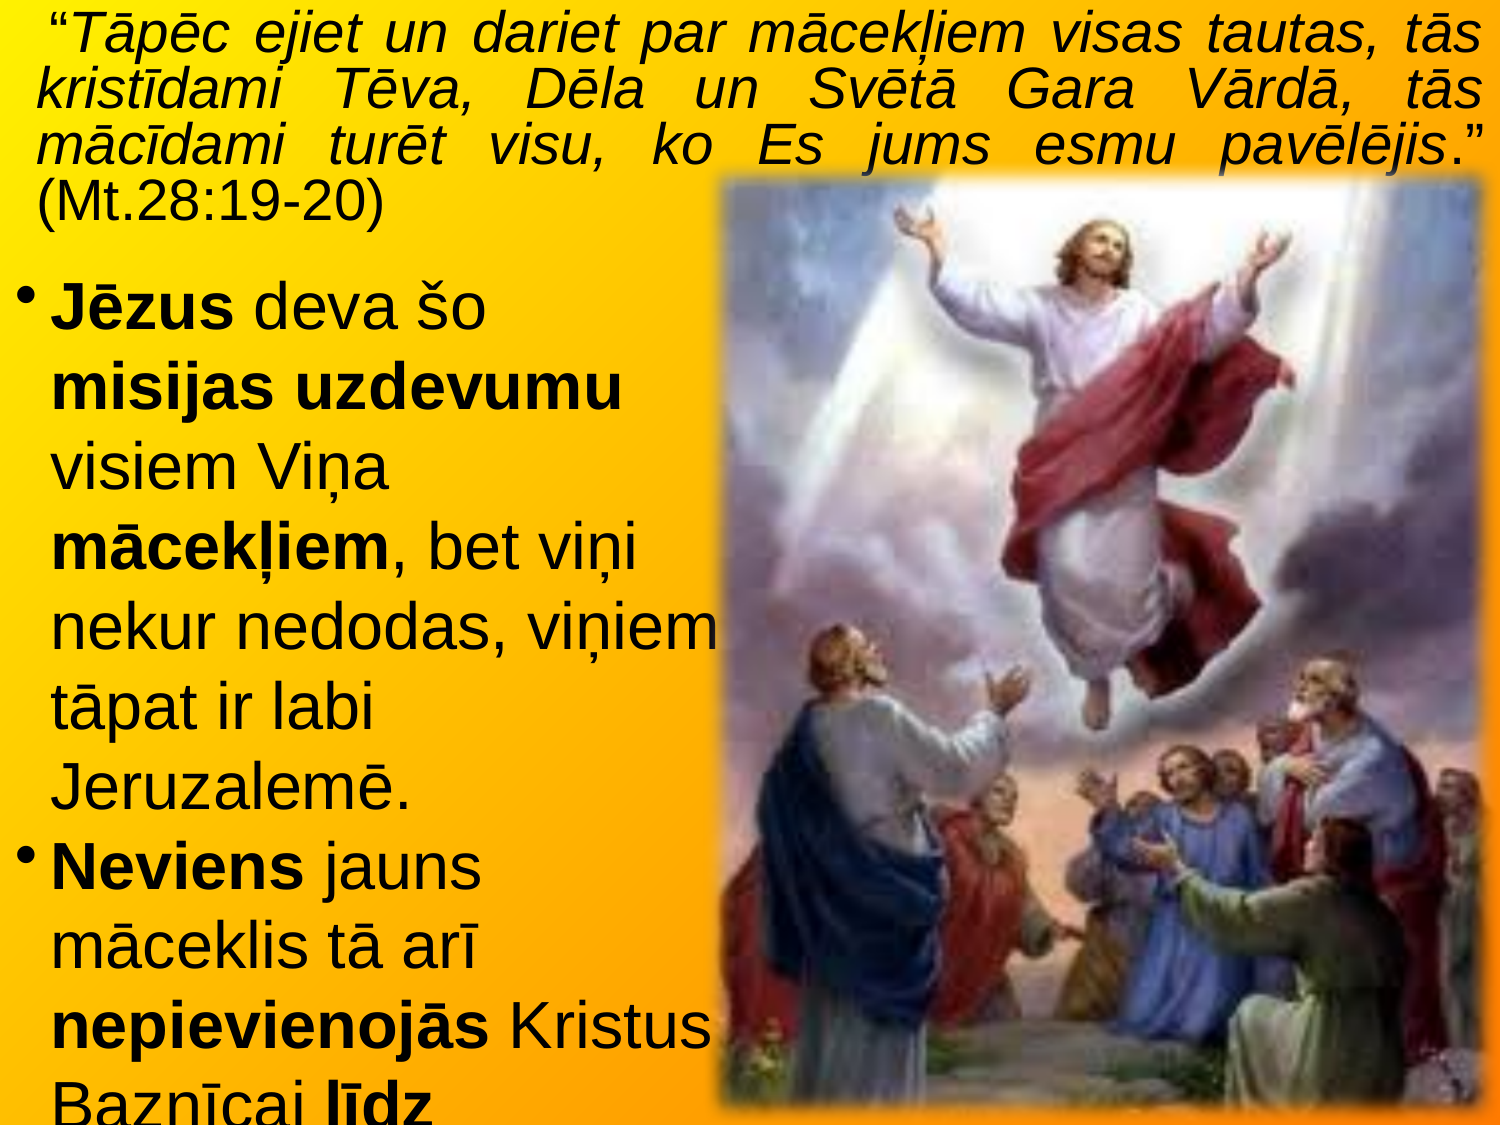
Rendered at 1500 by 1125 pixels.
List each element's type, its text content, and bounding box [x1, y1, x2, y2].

list “Tāpēc ejiet un dariet par mācekļiem visas tautas, tās kristīdami Tēva, Dēla un Svētā Gara Vārdā, tās mācīdami turēt visu, ko Es jums esmu pavēlējis.” (Mt.28:19-20) [0, 0, 1500, 173]
picture [702, 159, 1500, 1125]
text_box Jēzus deva šo misijas uzdevumu visiem Viņa mācekļiem, bet viņi nekur nedodas, viņiem tāpat ir labi Jeruzalemē. Neviens jauns māceklis tā arī nepievienojās Kristus Baznīcai līdz Vasarsvētku dienai. [0, 255, 697, 1125]
